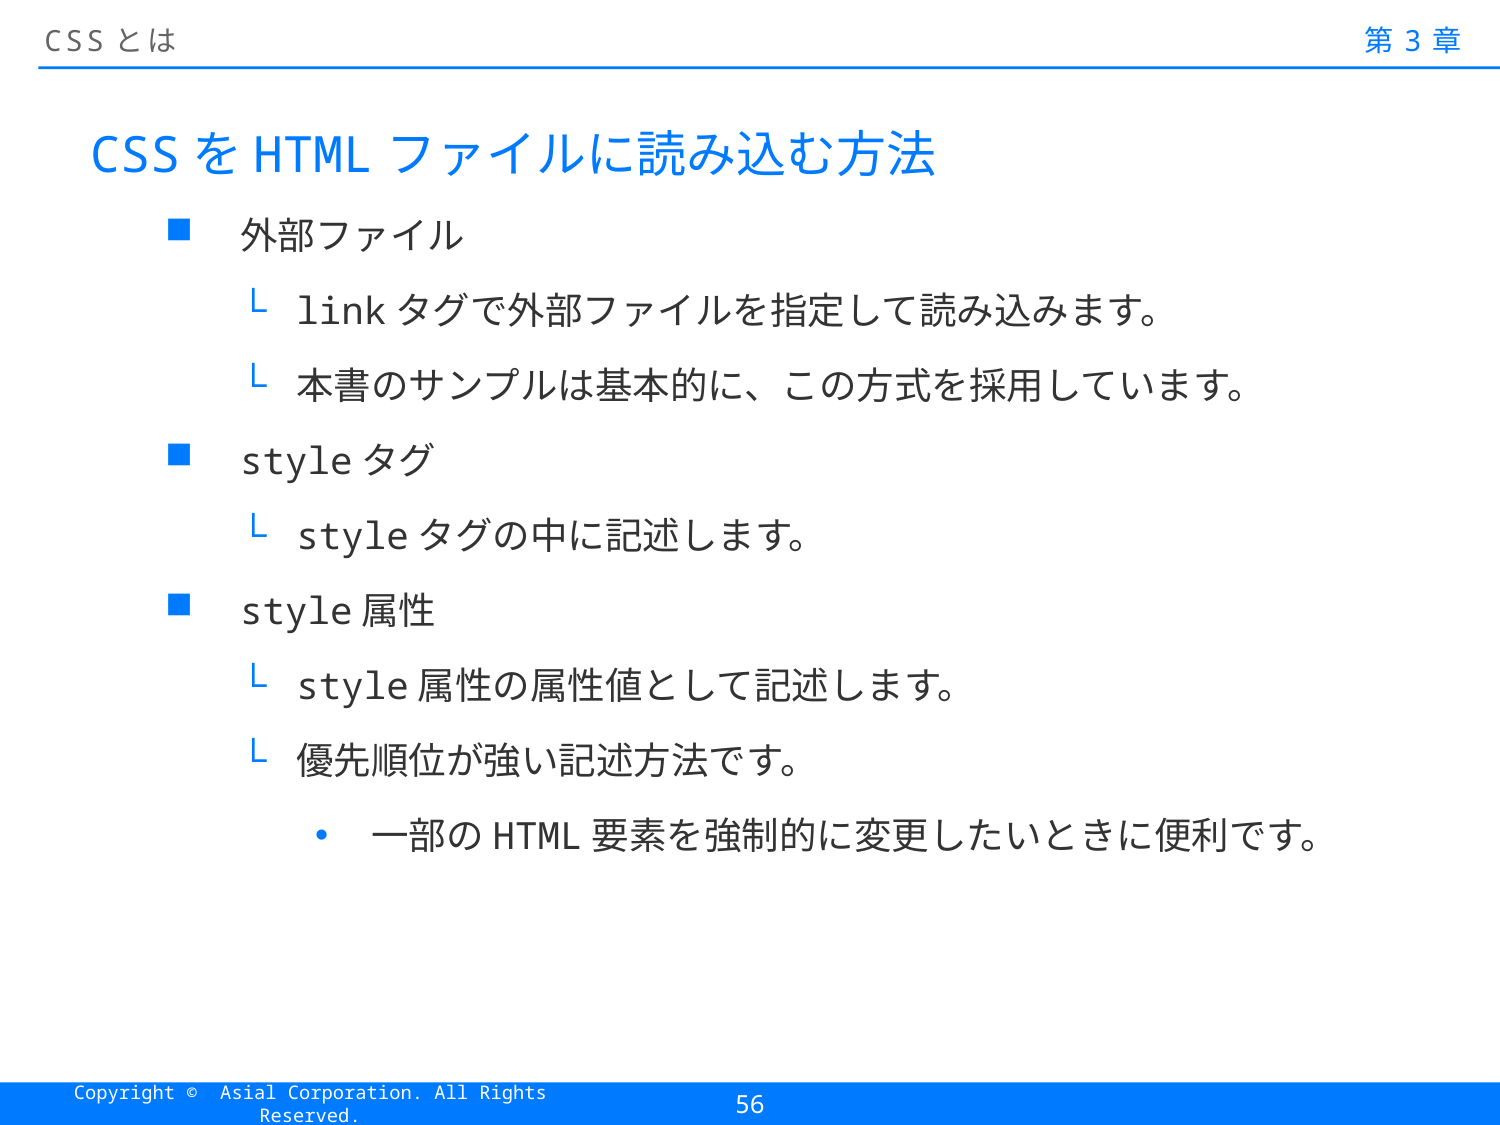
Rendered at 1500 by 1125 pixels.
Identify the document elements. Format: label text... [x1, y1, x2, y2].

slide_number 56 [581, 1075, 919, 1125]
list CSSをHTMLファイルに読み込む方法 外部ファイル linkタグで外部ファイルを指定して読み込みます。 本書のサンプルは基本的に、この方式を採用しています。 styleタグ styleタグの中に記述します。 style属性 style属性の属性値として記述します。 優先順位が強い記述方法です。 一部のHTML要素を強制的に変更したいときに便利です。 [75, 84, 1425, 988]
title CSSとは [29, 7, 702, 72]
list 第3章 [702, 7, 1477, 72]
